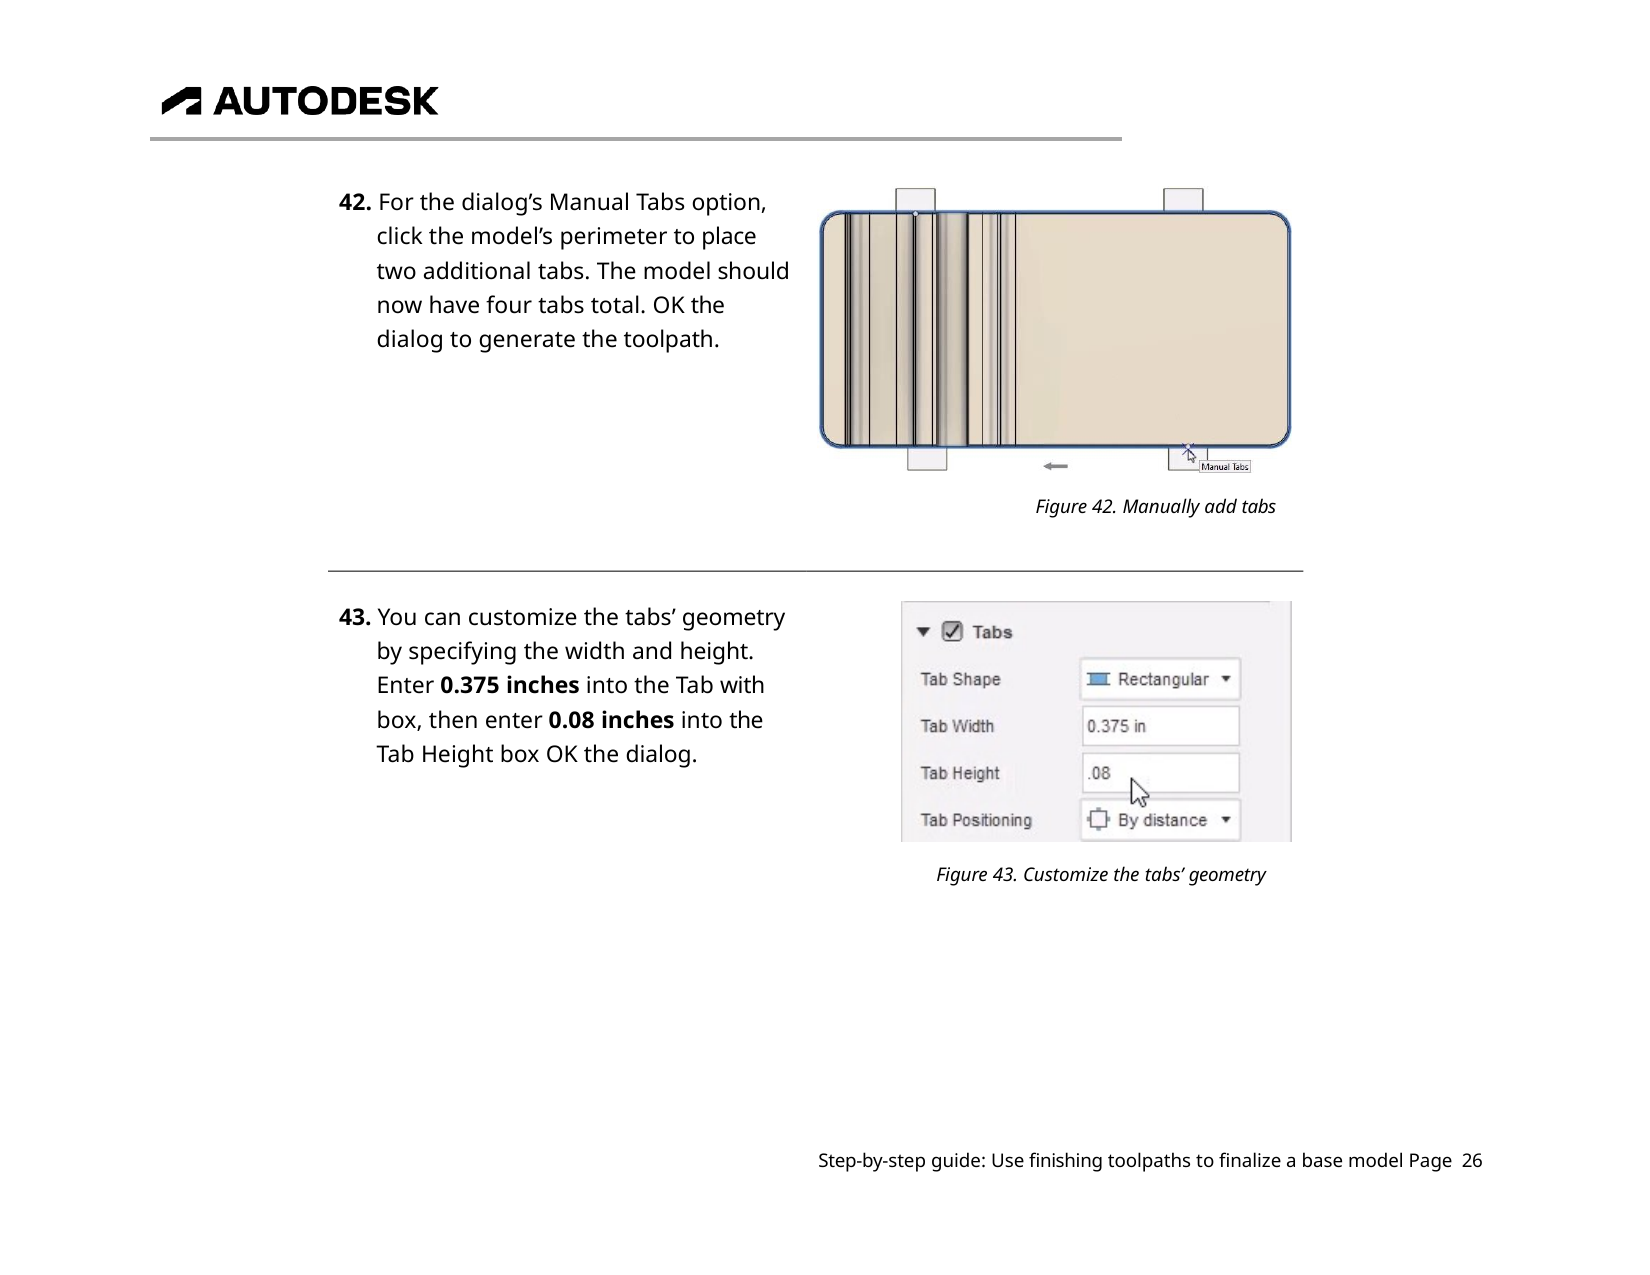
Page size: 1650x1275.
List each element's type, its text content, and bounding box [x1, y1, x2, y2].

picture [817, 186, 1293, 473]
text_box 42. For the dialog’s Manual Tabs option, click the model’s perimeter to place two additional tabs. The model should now have four tabs total. OK the dialog to generate the toolpath. [337, 178, 792, 353]
text_box Figure 42. Manually add tabs [1033, 492, 1294, 517]
picture [900, 601, 1292, 843]
text_box Figure 43. Customize the tabs’ geometry [934, 860, 1294, 885]
text_box 43. You can customize the tabs’ geometry by specifying the width and height. Enter 0.375 inches into the Tab with box, then enter 0.08 inches into the Tab Height box OK the dialog. [337, 593, 788, 768]
slide_number Step-by-step guide: Use finishing toolpaths to finalize a base model Page 20 [816, 1145, 1509, 1275]
picture [161, 86, 439, 115]
